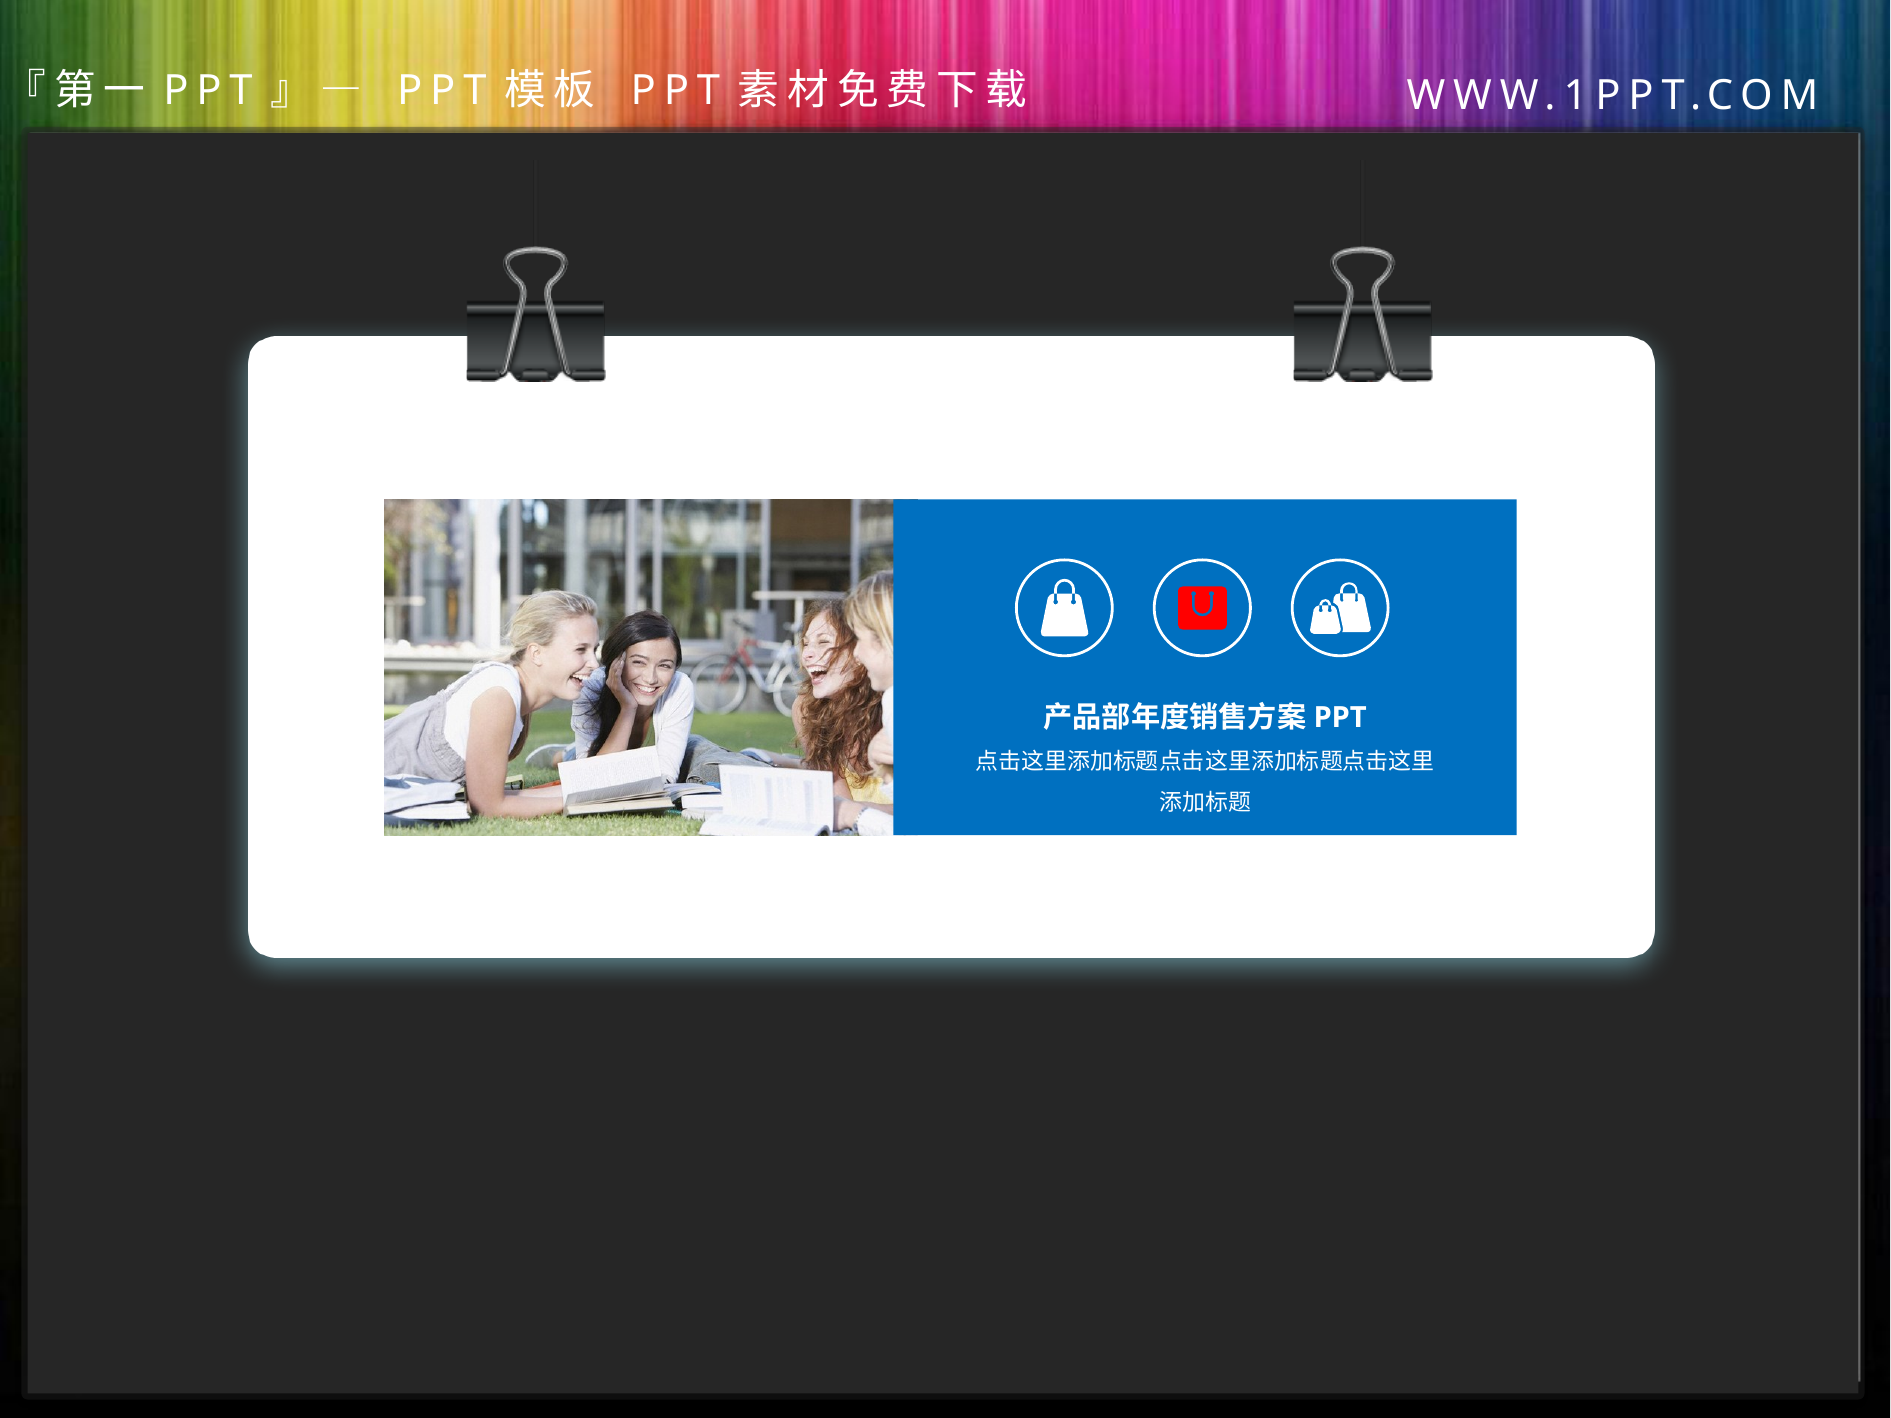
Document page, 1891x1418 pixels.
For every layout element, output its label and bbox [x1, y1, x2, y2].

text_box [1014, 558, 1114, 658]
text_box [466, 160, 1433, 382]
text_box [1152, 558, 1253, 658]
text_box [1290, 558, 1390, 658]
picture [0, 0, 1891, 1418]
